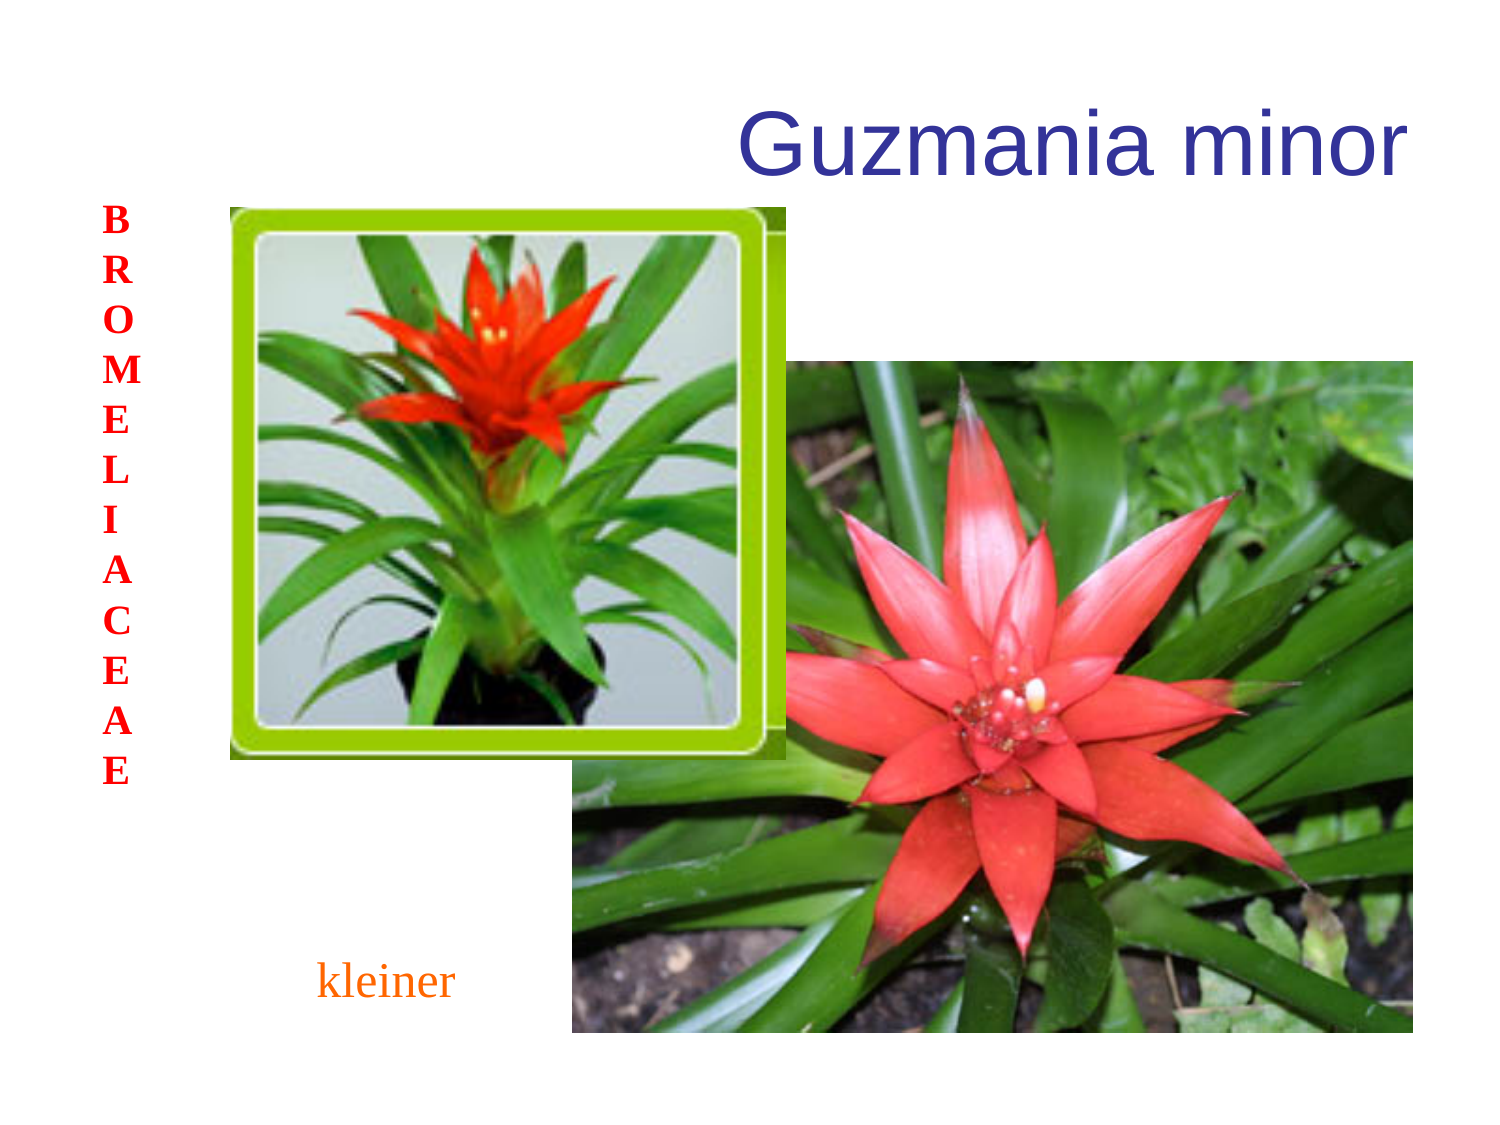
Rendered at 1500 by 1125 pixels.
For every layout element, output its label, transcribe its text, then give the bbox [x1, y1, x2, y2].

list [229, 207, 786, 760]
title Guzmania minor [75, 45, 1425, 233]
text_box BROMELIACEAE [87, 184, 150, 800]
picture [572, 361, 1414, 1034]
text_box kleiner [0, 940, 471, 1016]
